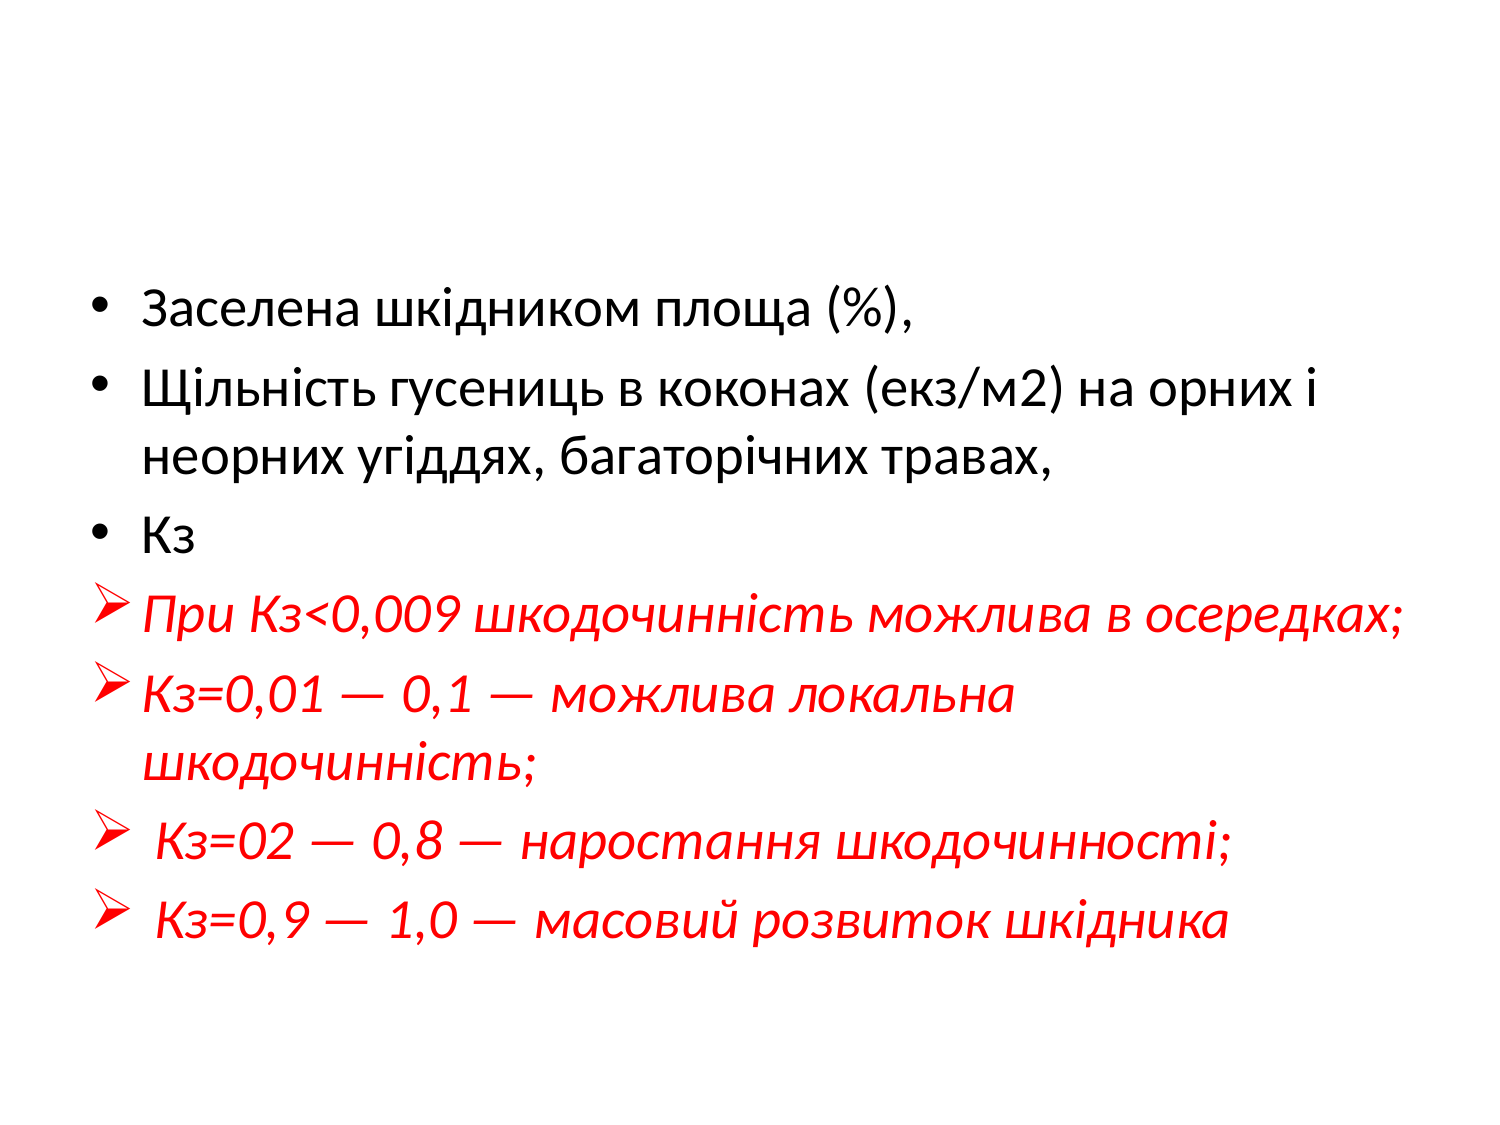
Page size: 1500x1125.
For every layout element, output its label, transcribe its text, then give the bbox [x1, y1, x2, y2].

list Заселена шкідником площа (%), Щільність гусениць в коконах (екз/м2) на орних і неорних угіддях, багаторічних травах, Кз При Кз<0,009 шкодочинність можлива в осередках; Кз=0,01 — 0,1 — можлива локальна шкодочинність; Кз=02 — 0,8 — наростання шкодочинності; Кз=0,9 — 1,0 — масовий розвиток шкідника [75, 262, 1425, 1005]
